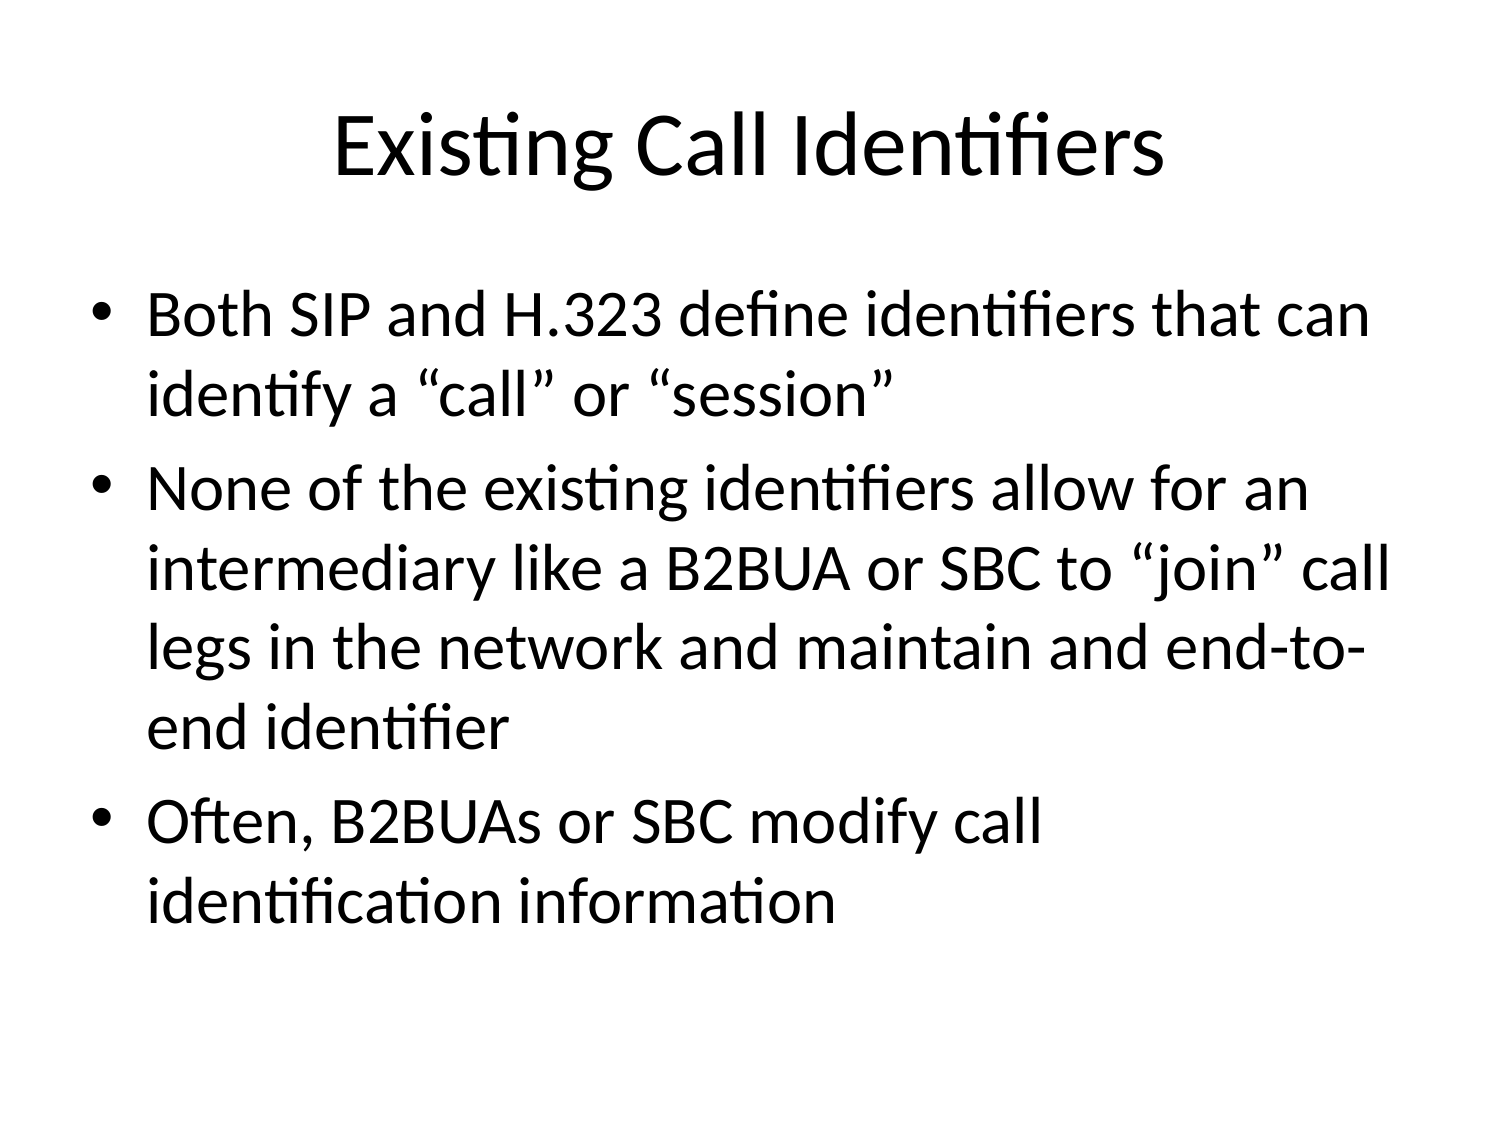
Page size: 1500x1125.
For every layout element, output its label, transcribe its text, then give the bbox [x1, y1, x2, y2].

list Both SIP and H.323 define identifiers that can identify a “call” or “session” None of the existing identifiers allow for an intermediary like a B2BUA or SBC to “join” call legs in the network and maintain and end-to-end identifier Often, B2BUAs or SBC modify call identification information [74, 262, 1426, 1006]
title Existing Call Identifiers [74, 44, 1426, 233]
